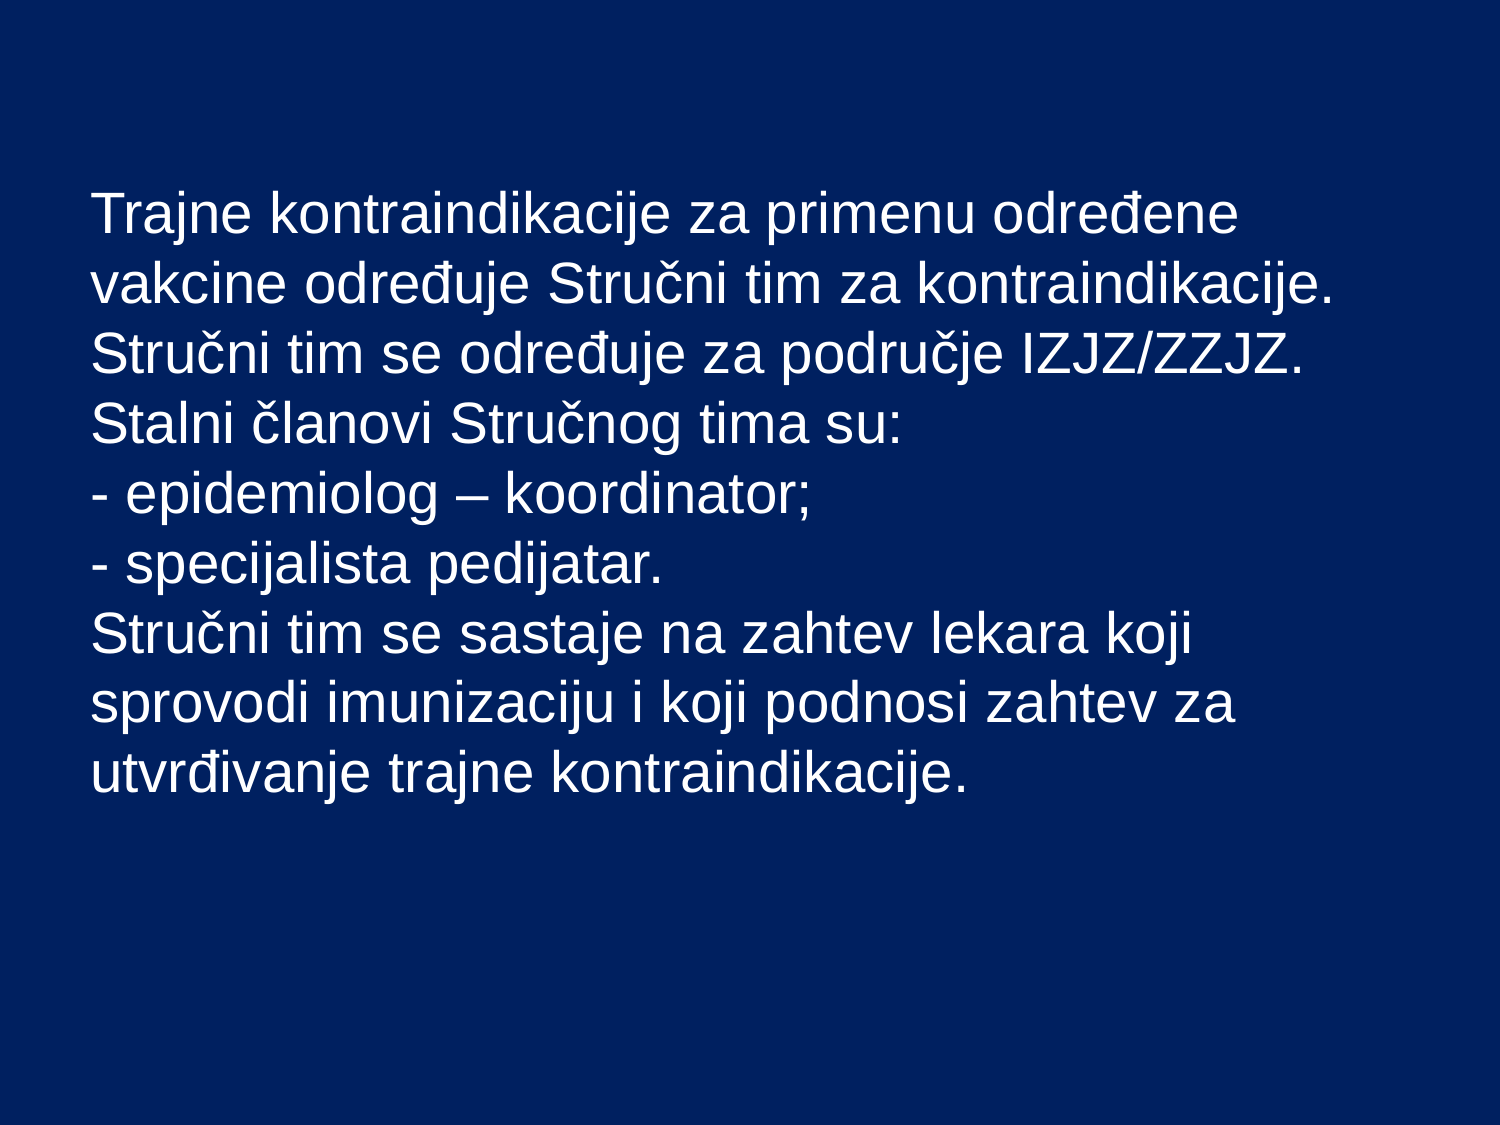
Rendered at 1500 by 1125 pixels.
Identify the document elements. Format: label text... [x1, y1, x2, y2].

title Trajne kontraindikacije za primenu određene vakcine određuje Stručni tim za kontraindikacije. Stručni tim se određuje za područje IZJZ/ZZJZ. Stalni članovi Stručnog tima su: - epidemiolog – koordinator; - specijalista pedijatar. Stručni tim se sastaje na zahtev lekara koji sprovodi imunizaciju i koji podnosi zahtev za utvrđivanje trajne kontraindikacije. [75, 112, 1425, 938]
